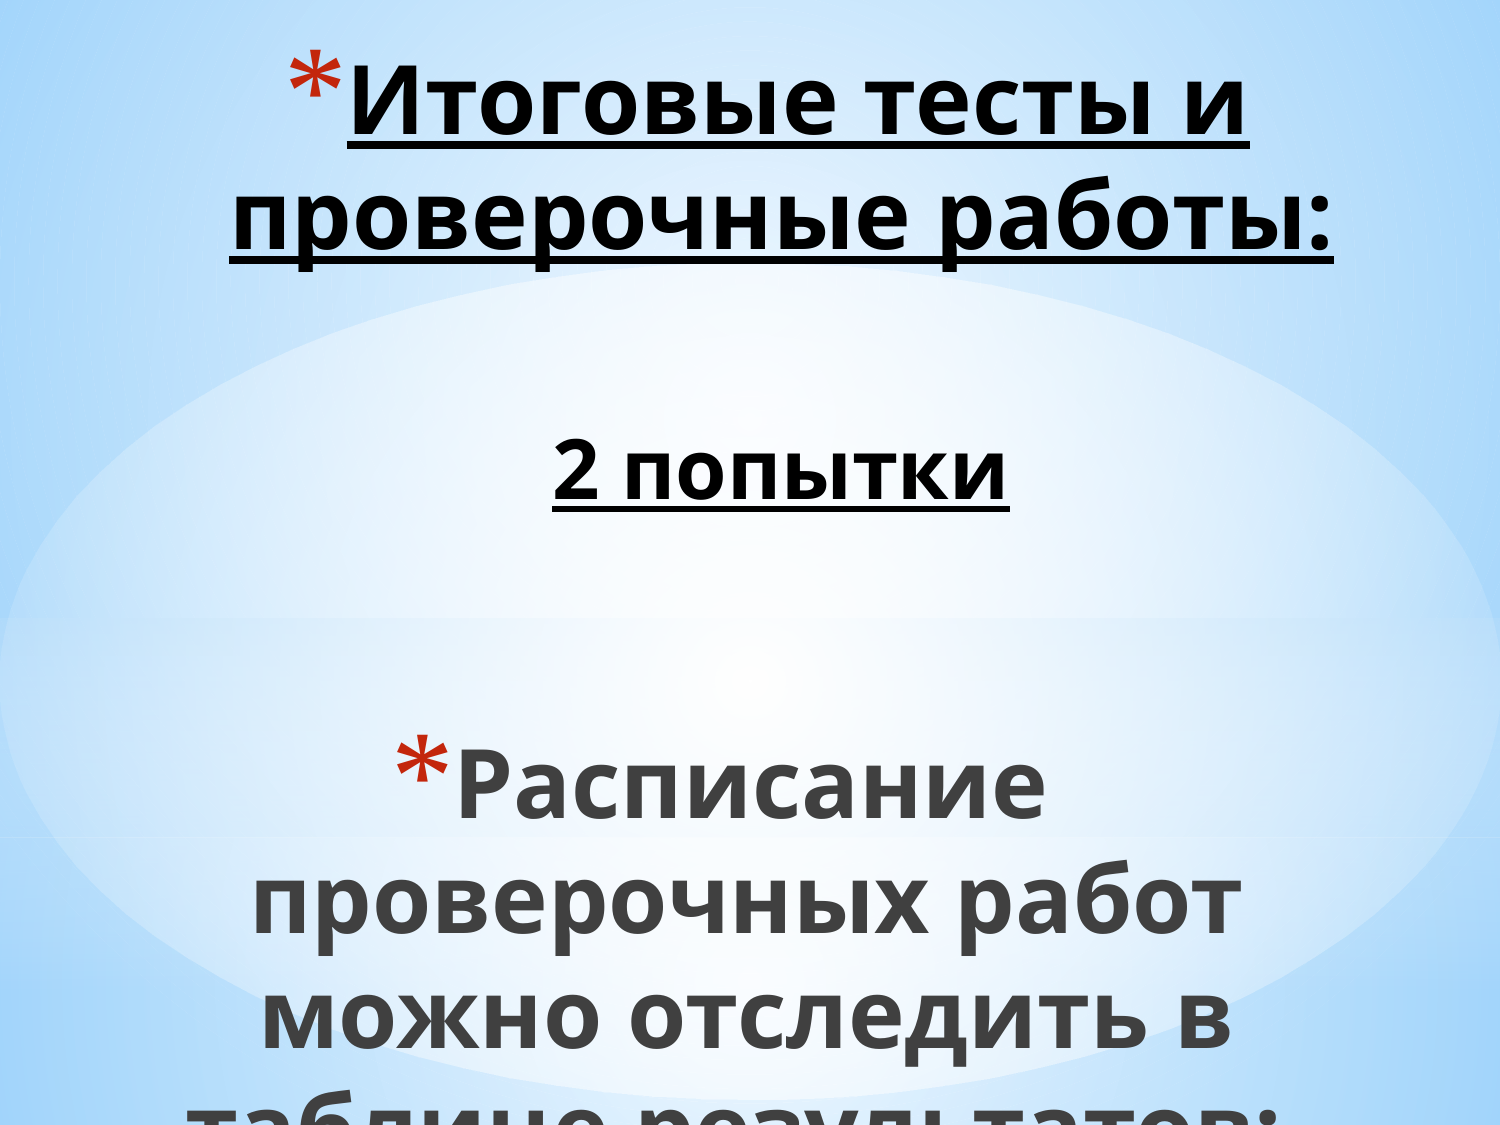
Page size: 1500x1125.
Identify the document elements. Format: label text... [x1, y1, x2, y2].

text_box Расписание проверочных работ можно отследить в таблице результатов: [76, 715, 1365, 904]
text_box 2 попытки [537, 408, 1288, 524]
title Итоговые тесты и проверочные работы: [123, 30, 1412, 219]
